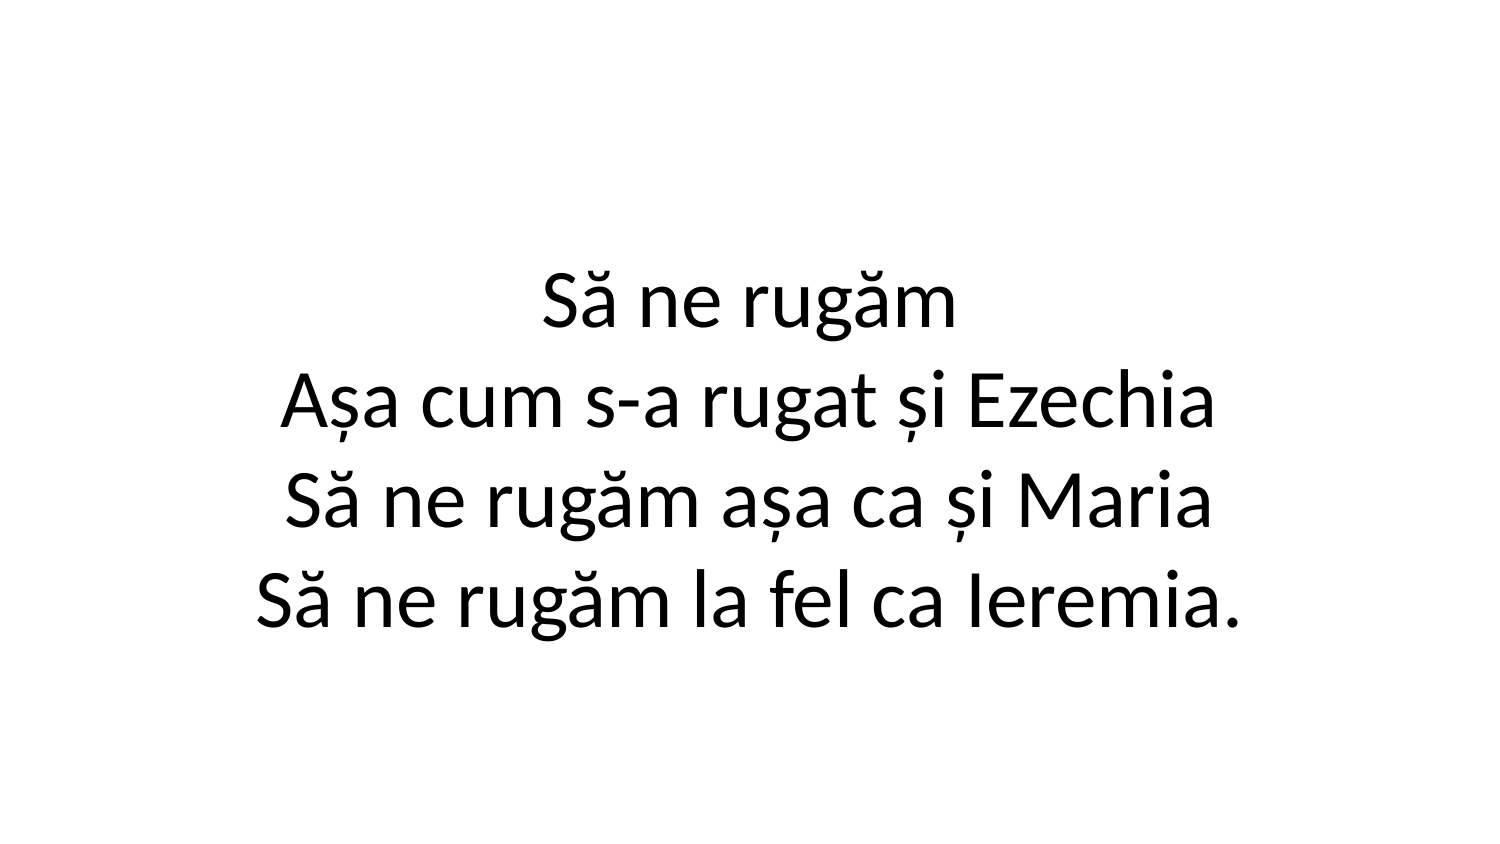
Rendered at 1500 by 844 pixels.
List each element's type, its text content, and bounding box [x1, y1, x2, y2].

text_box Să ne rugăm Așa cum s-a rugat și Ezechia Să ne rugăm așa ca și Maria Să ne rugăm la fel ca Ieremia. [240, 192, 1260, 652]
